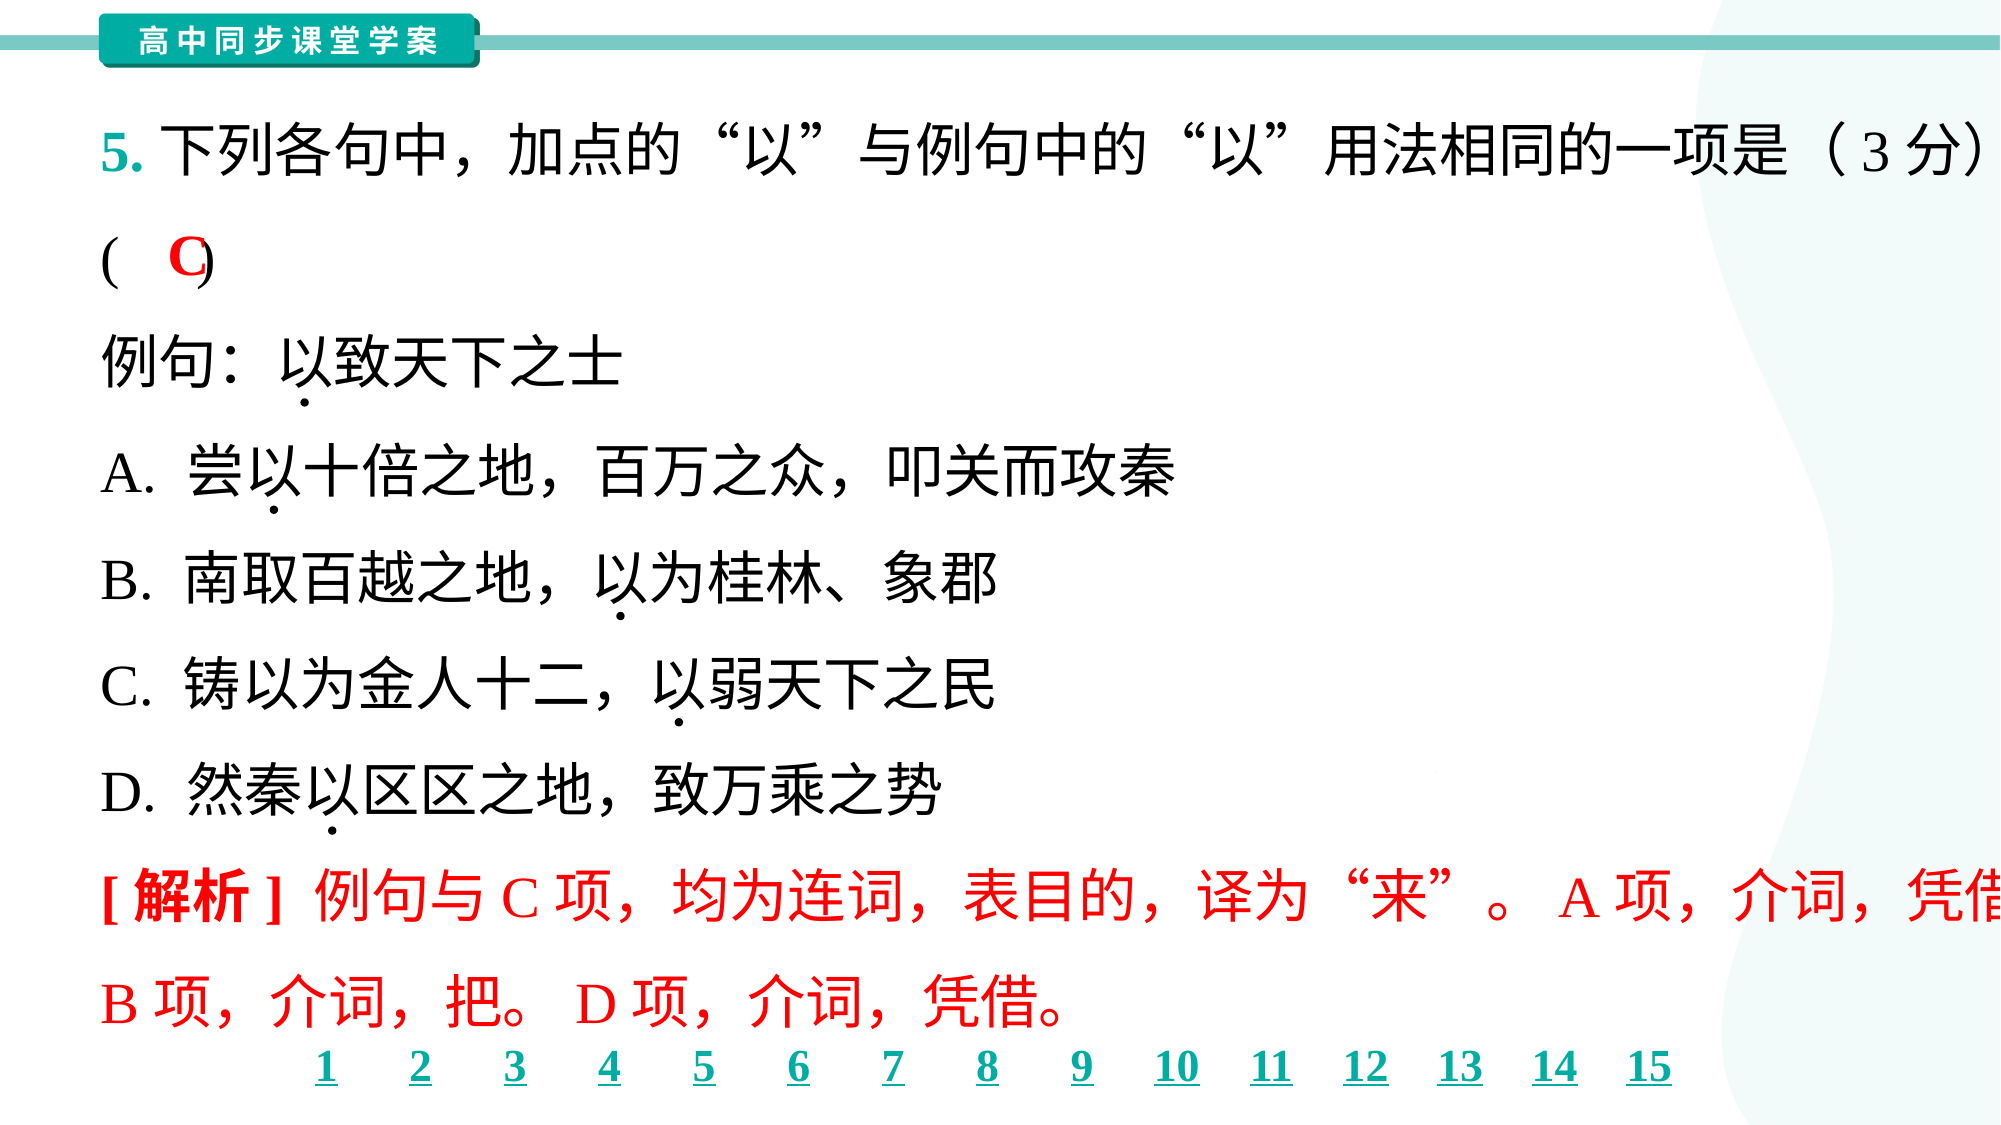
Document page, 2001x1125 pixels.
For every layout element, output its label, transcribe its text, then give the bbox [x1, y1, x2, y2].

text_box [解析] 例句与C项，均为连词，表目的，译为“来”。A项，介词，凭借。 B项，介词，把。D项，介词，凭借。 [100, 822, 1899, 1036]
text_box [616, 611, 625, 621]
text_box 5.下列各句中，加点的“以”与例句中的“以”用法相同的一项是（3分） ( ) 例句：以致天下之士 [100, 76, 1899, 396]
text_box C [145, 184, 231, 287]
text_box [269, 505, 279, 514]
text_box [674, 718, 684, 727]
text_box [328, 826, 337, 835]
text_box [300, 398, 309, 407]
text_box A. 尝以十倍之地，百万之众，叩关而攻秦 B. 南取百越之地，以为桂林、象郡 C. 铸以为金人十二，以弱天下之民 D. 然秦以区区之地，致万乘之势 [100, 398, 1899, 822]
picture [0, 0, 2000, 1125]
